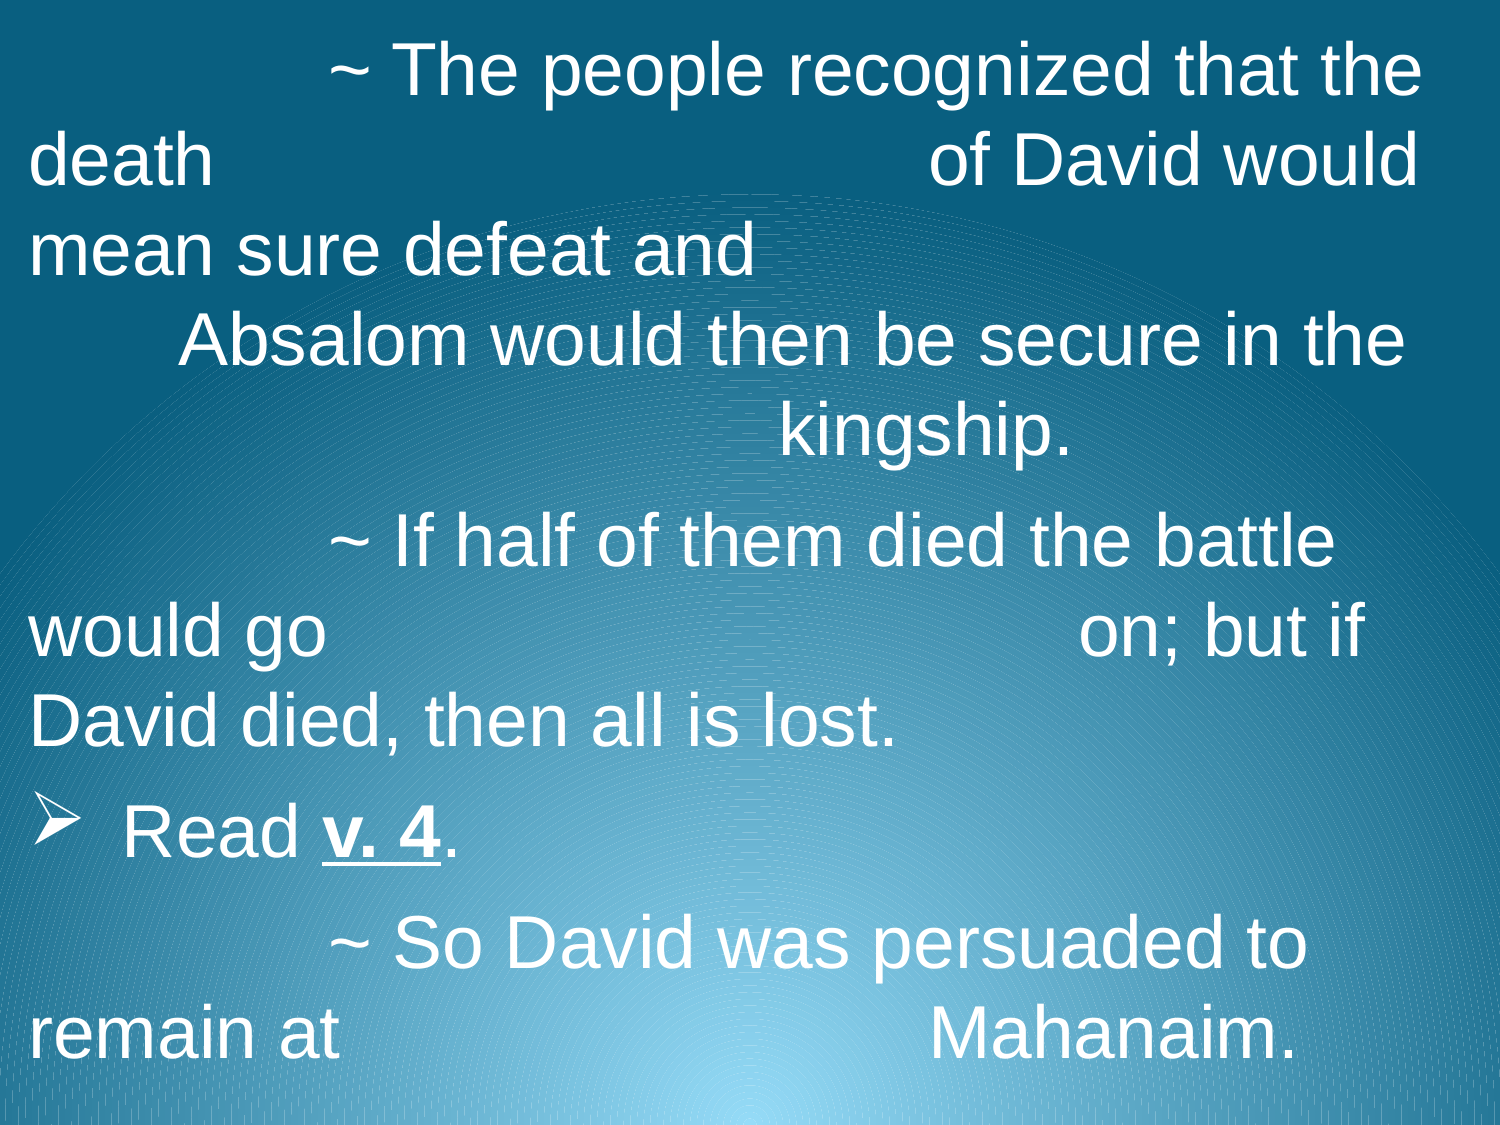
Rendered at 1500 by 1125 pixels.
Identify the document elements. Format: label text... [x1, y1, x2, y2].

subtitle ~ The people recognized that the death of David would mean sure defeat and Absalom would then be secure in the kingship. ~ If half of them died the battle would go on; but if David died, then all is lost. Read v. 4. ~ So David was persuaded to remain at Mahanaim. [13, 13, 1484, 1102]
